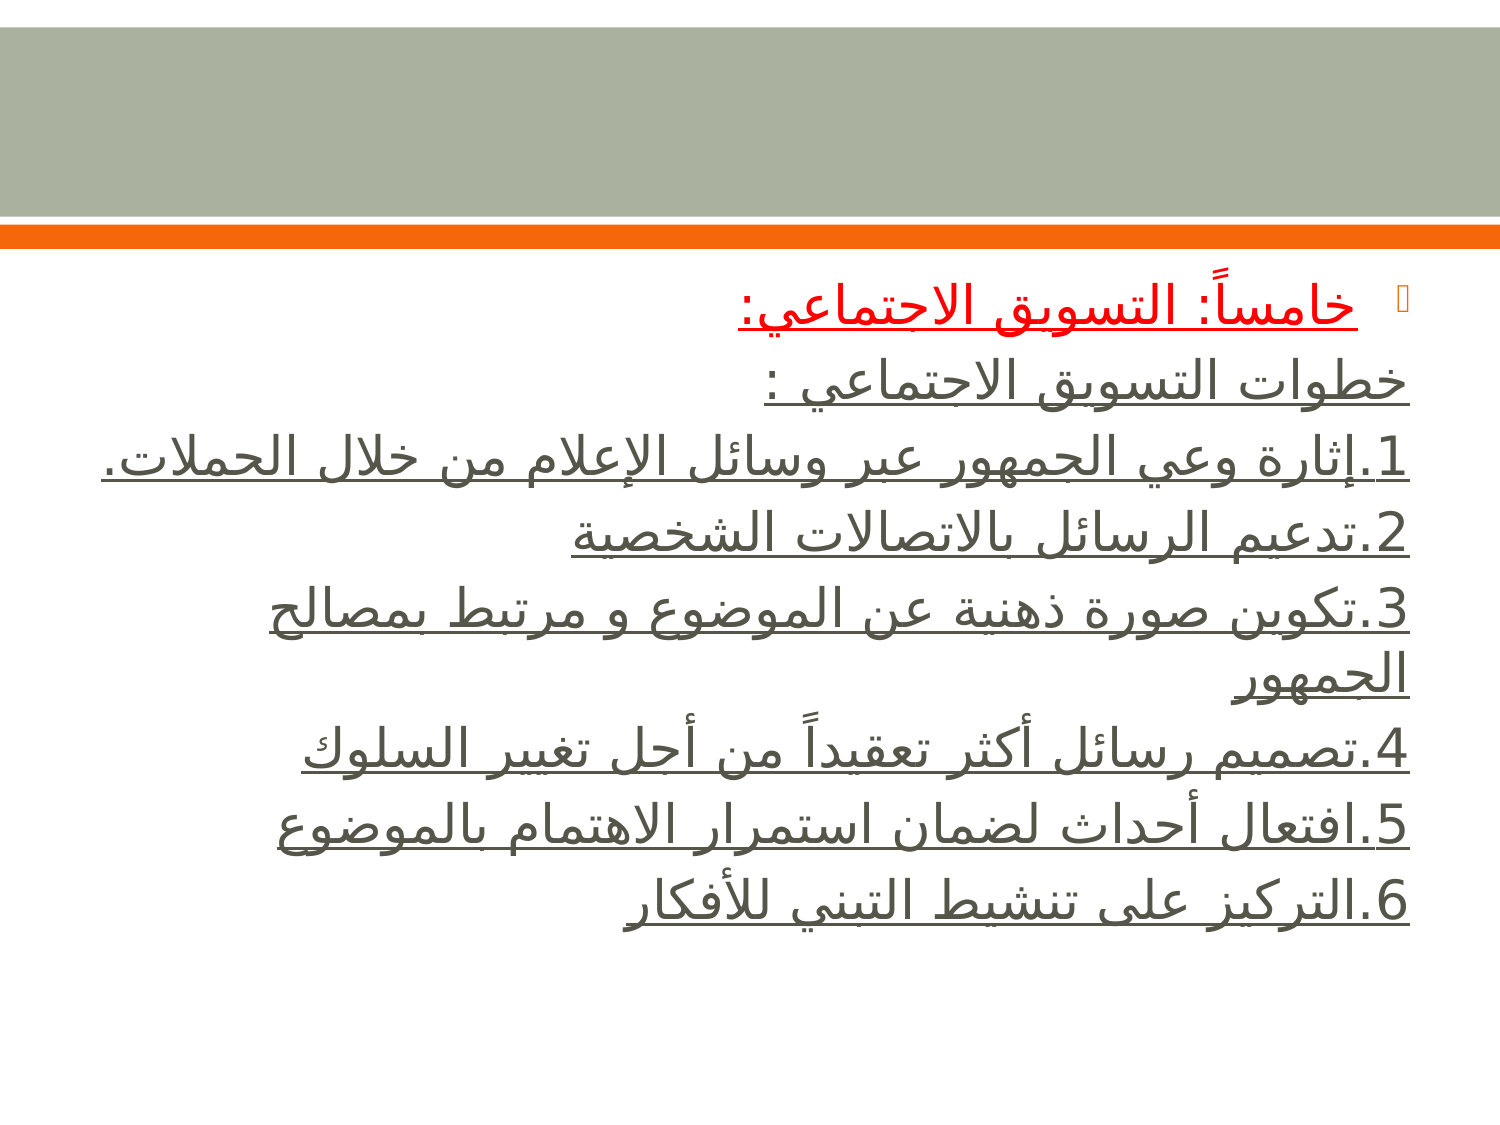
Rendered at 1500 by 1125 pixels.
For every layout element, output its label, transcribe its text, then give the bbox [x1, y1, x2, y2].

list خامساً: التسويق الاجتماعي: خطوات التسويق الاجتماعي : 1.إثارة وعي الجمهور عبر وسائل الإعلام من خلال الحملات. 2.تدعيم الرسائل بالاتصالات الشخصية 3.تكوين صورة ذهنية عن الموضوع و مرتبط بمصالح الجمهور 4.تصميم رسائل أكثر تعقيداً من أجل تغيير السلوك 5.افتعال أحداث لضمان استمرار الاهتمام بالموضوع 6.التركيز على تنشيط التبني للأفكار [75, 262, 1425, 1005]
